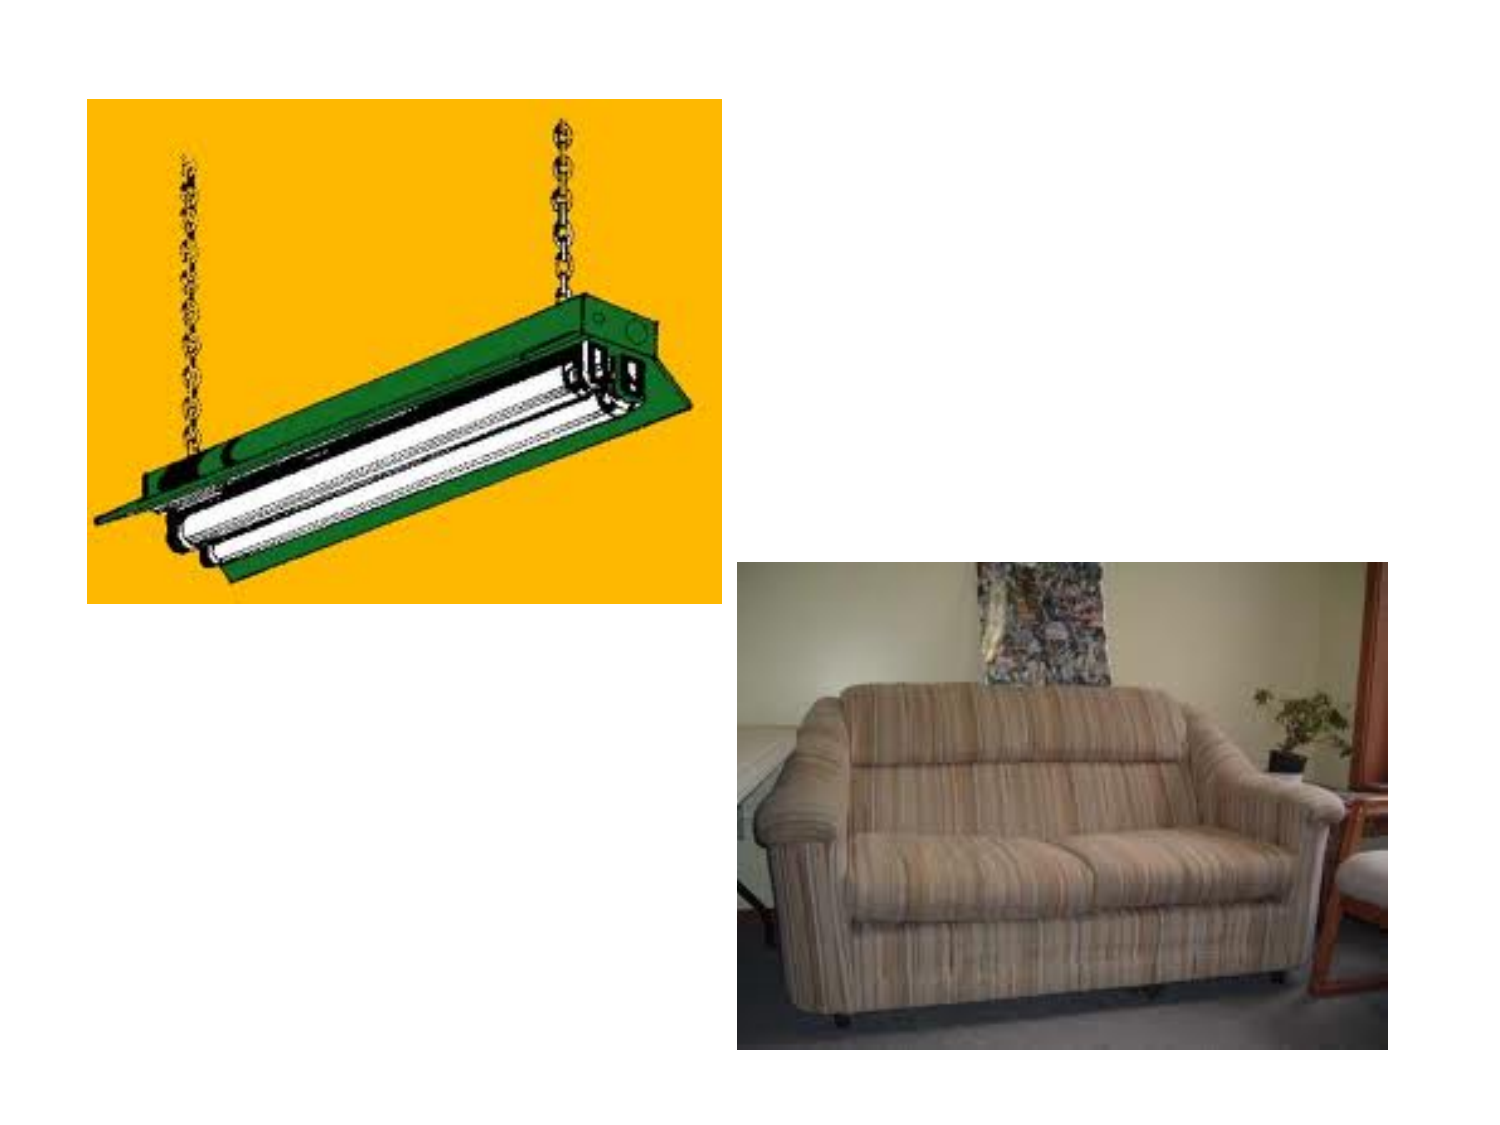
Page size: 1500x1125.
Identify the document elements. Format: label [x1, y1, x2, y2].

picture [737, 562, 1388, 1050]
picture [87, 99, 722, 604]
